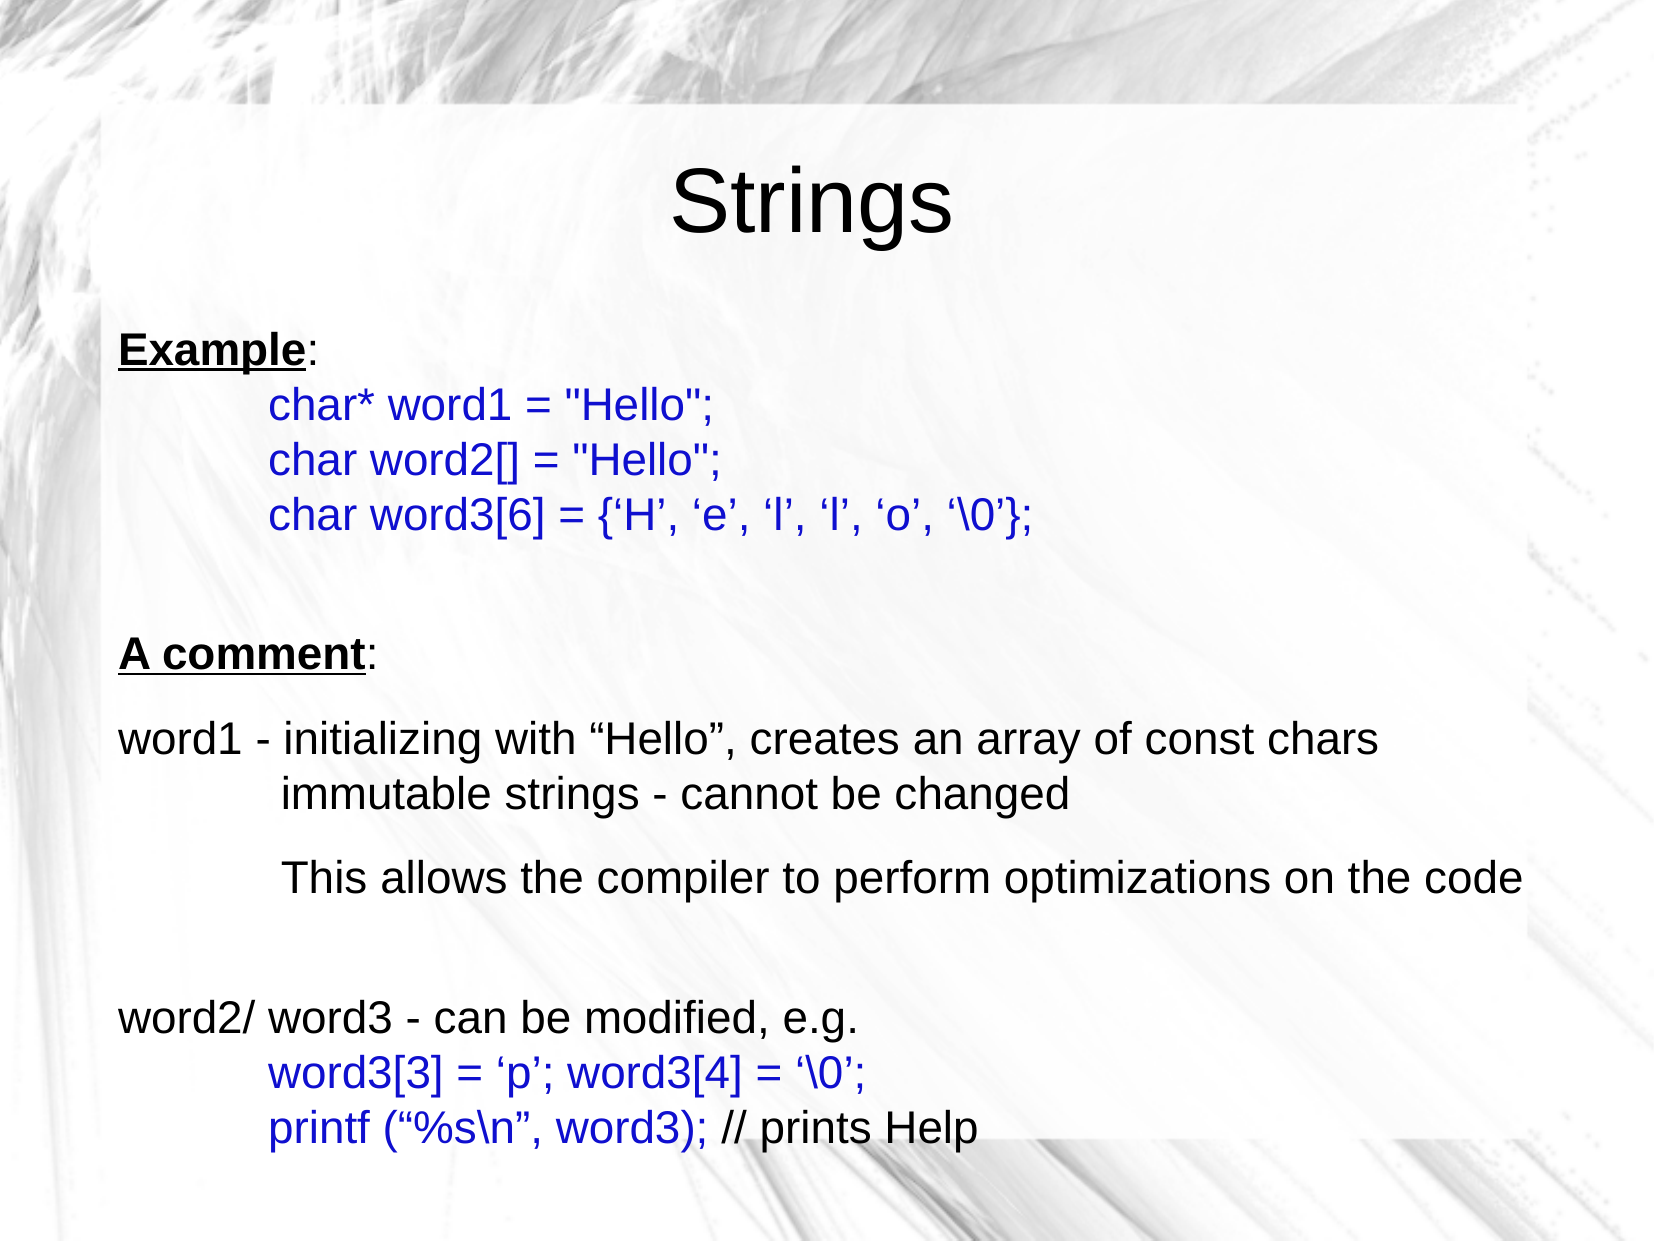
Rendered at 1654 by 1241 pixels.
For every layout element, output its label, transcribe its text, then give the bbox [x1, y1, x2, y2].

list Example: char* word1 = "Hello"; char word2[] = "Hello"; char word3[6] = {‘H’, ‘e’, ‘l’, ‘l’, ‘o’, ‘\0’}; A comment: word1 - initializing with “Hello”, creates an array of const chars immutable strings - cannot be changed This allows the compiler to perform optimizations on the code word2/ word3 - can be modified, e.g. word3[3] = ‘p’; word3[4] = ‘\0’; printf (“%s\n”, word3); // prints Help [118, 319, 1571, 1109]
title Strings [118, 93, 1506, 299]
picture [0, 0, 1654, 1241]
